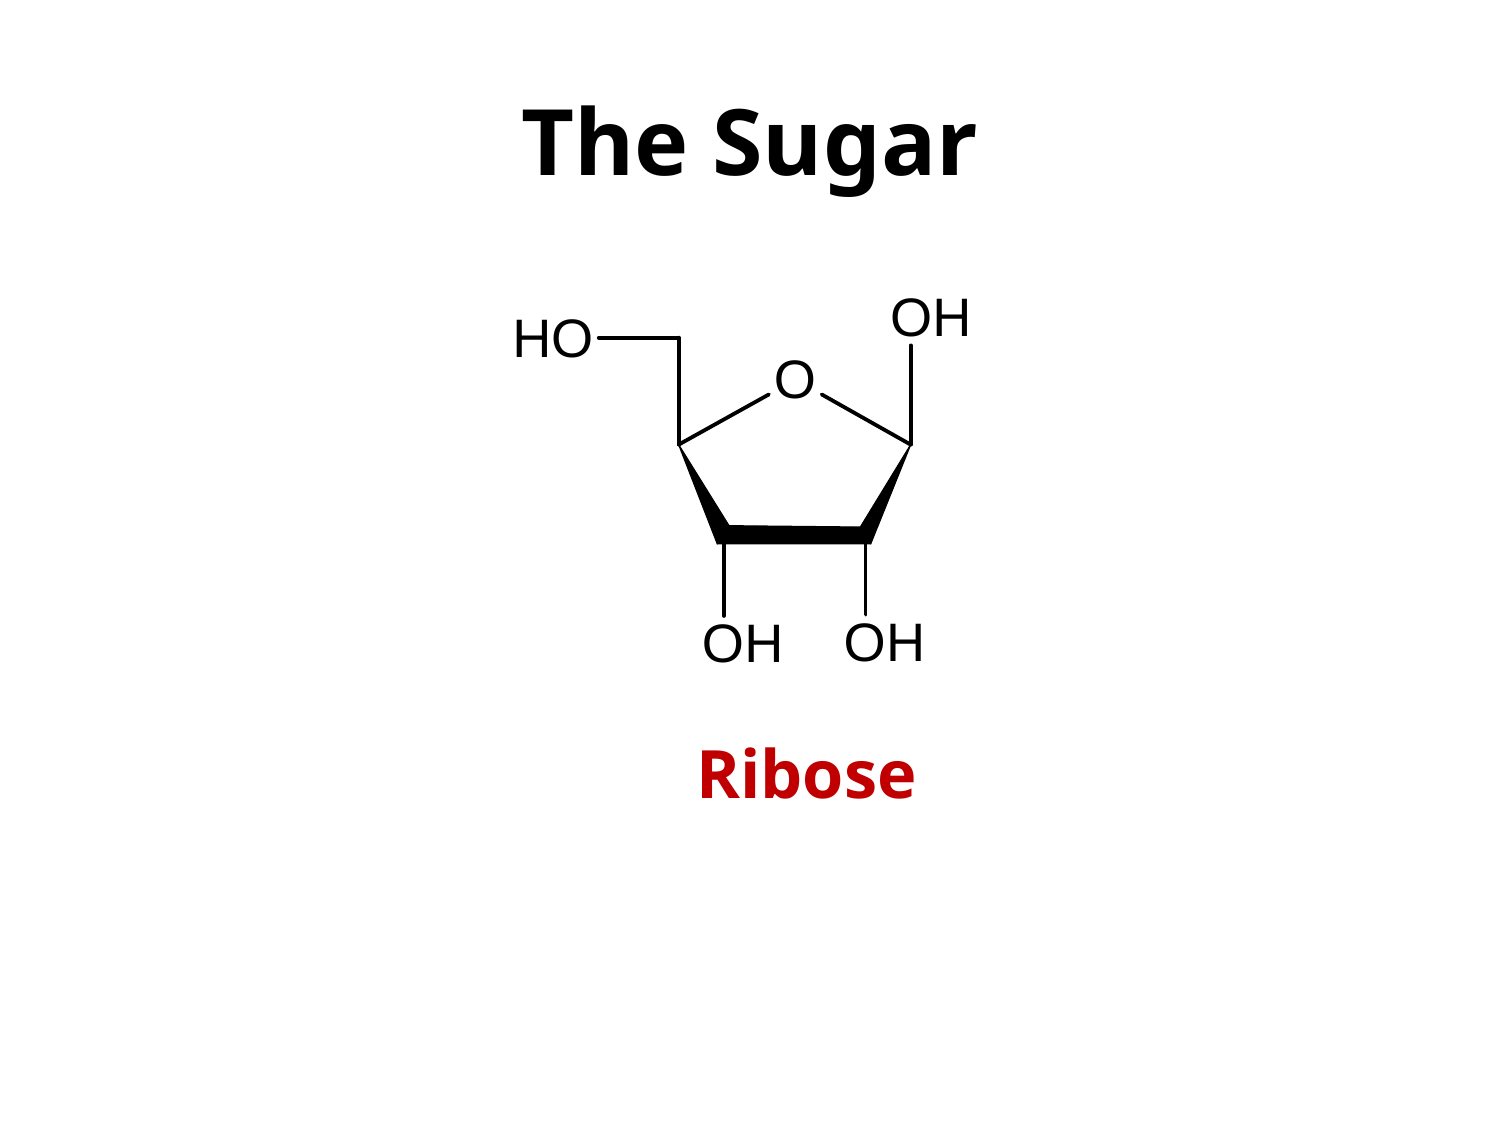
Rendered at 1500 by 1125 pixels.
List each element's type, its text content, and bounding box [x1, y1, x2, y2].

title The Sugar [74, 44, 1426, 233]
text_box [512, 287, 973, 676]
text_box Ribose [681, 724, 932, 820]
